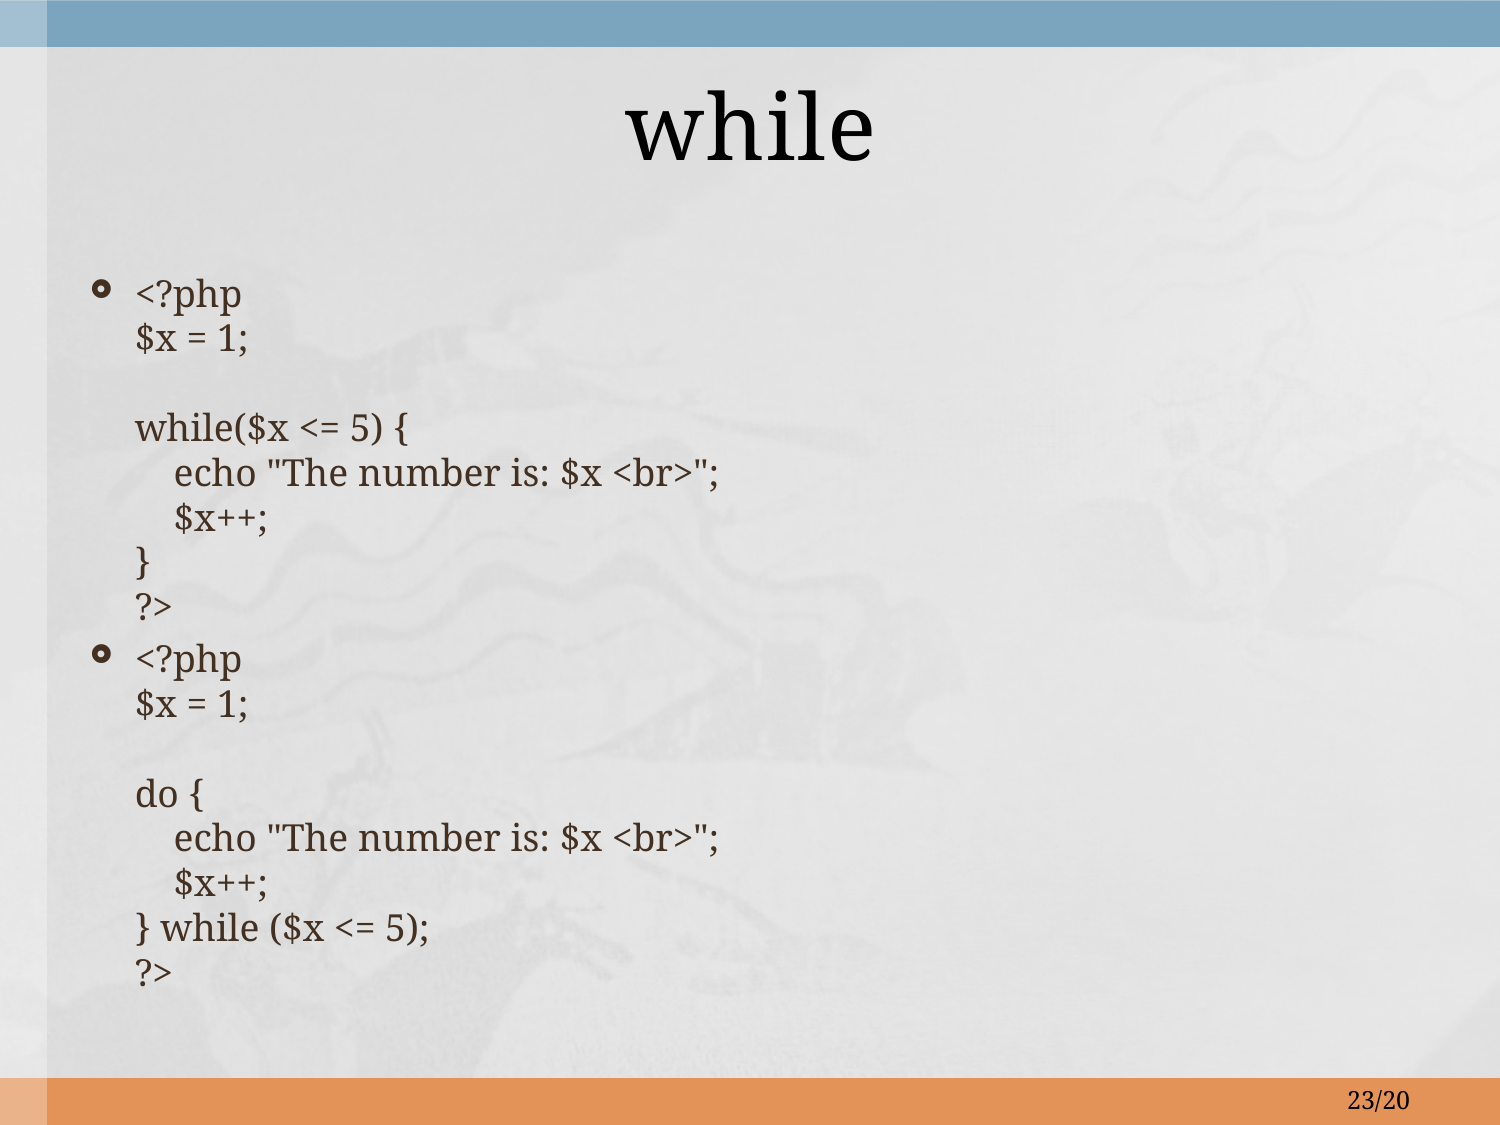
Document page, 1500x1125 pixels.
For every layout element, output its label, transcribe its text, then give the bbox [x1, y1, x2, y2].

title while [49, 46, 1454, 202]
slide_number 23/20 [1074, 1078, 1425, 1125]
list <?php $x = 1; while($x <= 5) { echo "The number is: $x <br>"; $x++; } ?> <?php $x = 1; do { echo "The number is: $x <br>"; $x++; } while ($x <= 5); ?> [75, 262, 1425, 1005]
